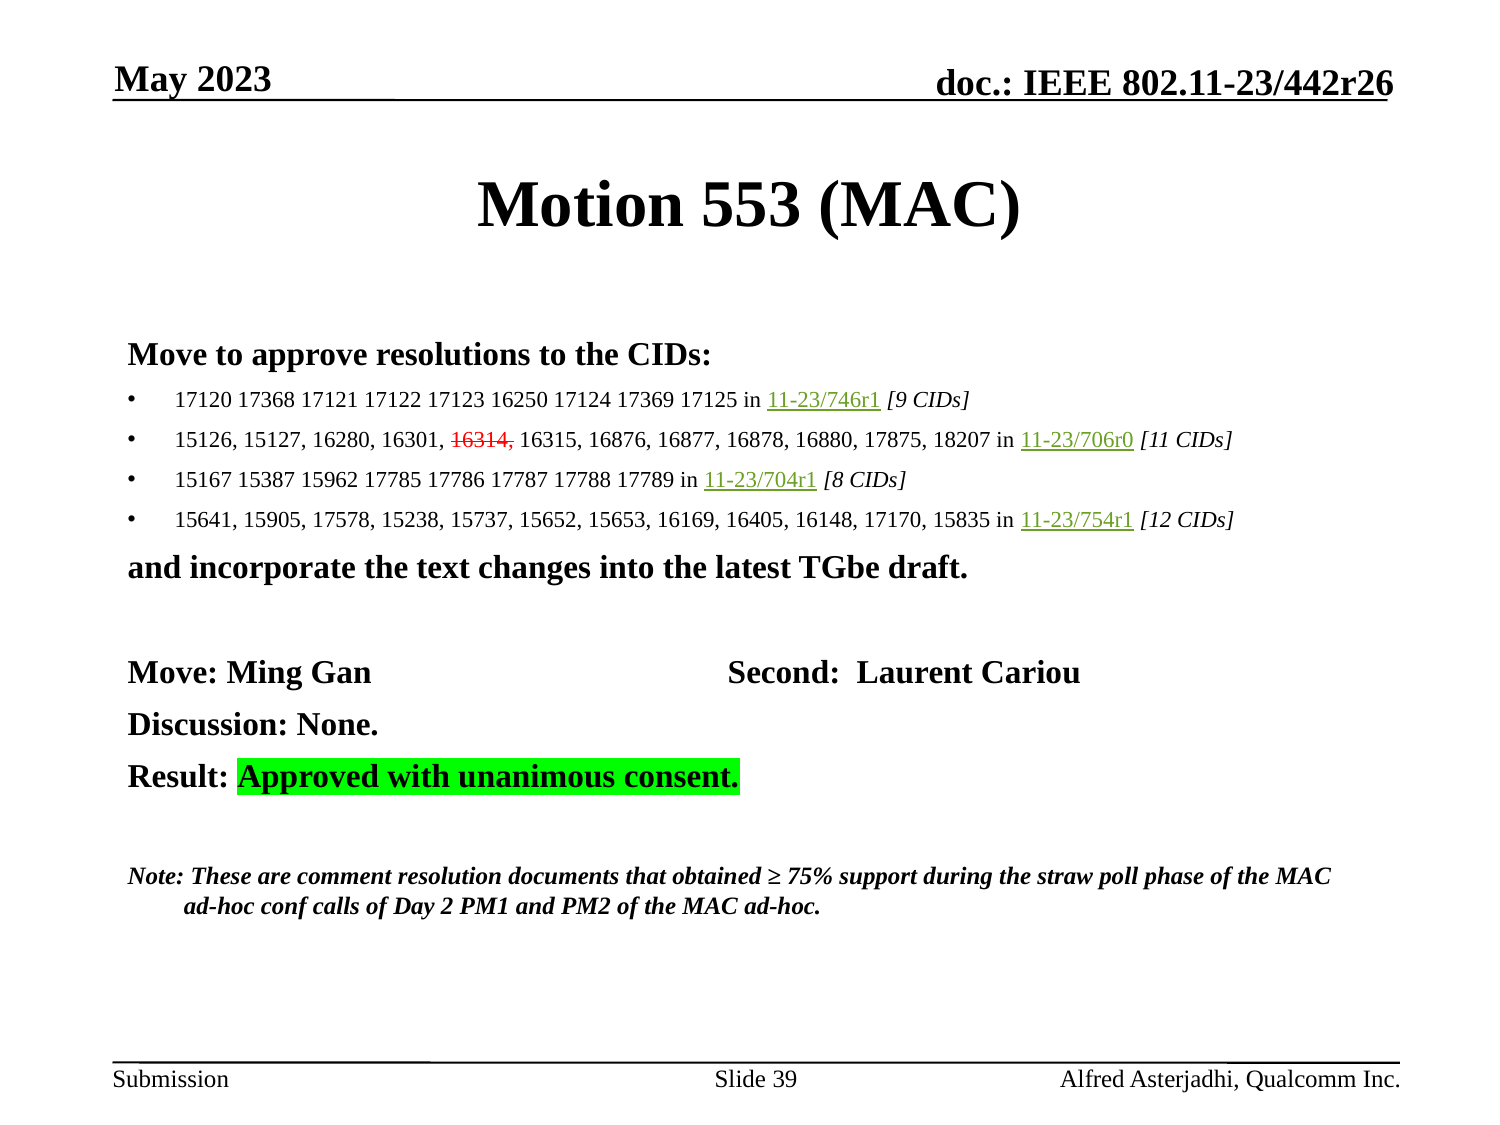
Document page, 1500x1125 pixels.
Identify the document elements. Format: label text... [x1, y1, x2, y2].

slide_number Slide 39 [712, 1061, 800, 1123]
title Motion 553 (MAC) [112, 112, 1388, 288]
footer Alfred Asterjadhi, Qualcomm Inc. [878, 1061, 1402, 1093]
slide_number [114, 54, 423, 100]
list Move to approve resolutions to the CIDs: 17120 17368 17121 17122 17123 16250 17124 17369 17125 in 11-23/746r1 [9 CIDs] 15126, 15127, 16280, 16301, 16314, 16315, 16876, 16877, 16878, 16880, 17875, 18207 in 11-23/706r0 [11 CIDs] 15167 15387 15962 17785 17786 17787 17788 17789 in 11-23/704r1 [8 CIDs] 15641, 15905, 17578, 15238, 15737, 15652, 15653, 16169, 16405, 16148, 17170, 15835 in 11-23/754r1 [12 CIDs] and incorporate the text changes into the latest TGbe draft. Move: Ming Gan Second: Laurent Cariou Discussion: None. Result: Approved with unanimous consent. Note: These are comment resolution documents that obtained ≥ 75% support during the straw poll phase of the MAC ad-hoc conf calls of Day 2 PM1 and PM2 of the MAC ad-hoc. [112, 324, 1388, 1063]
